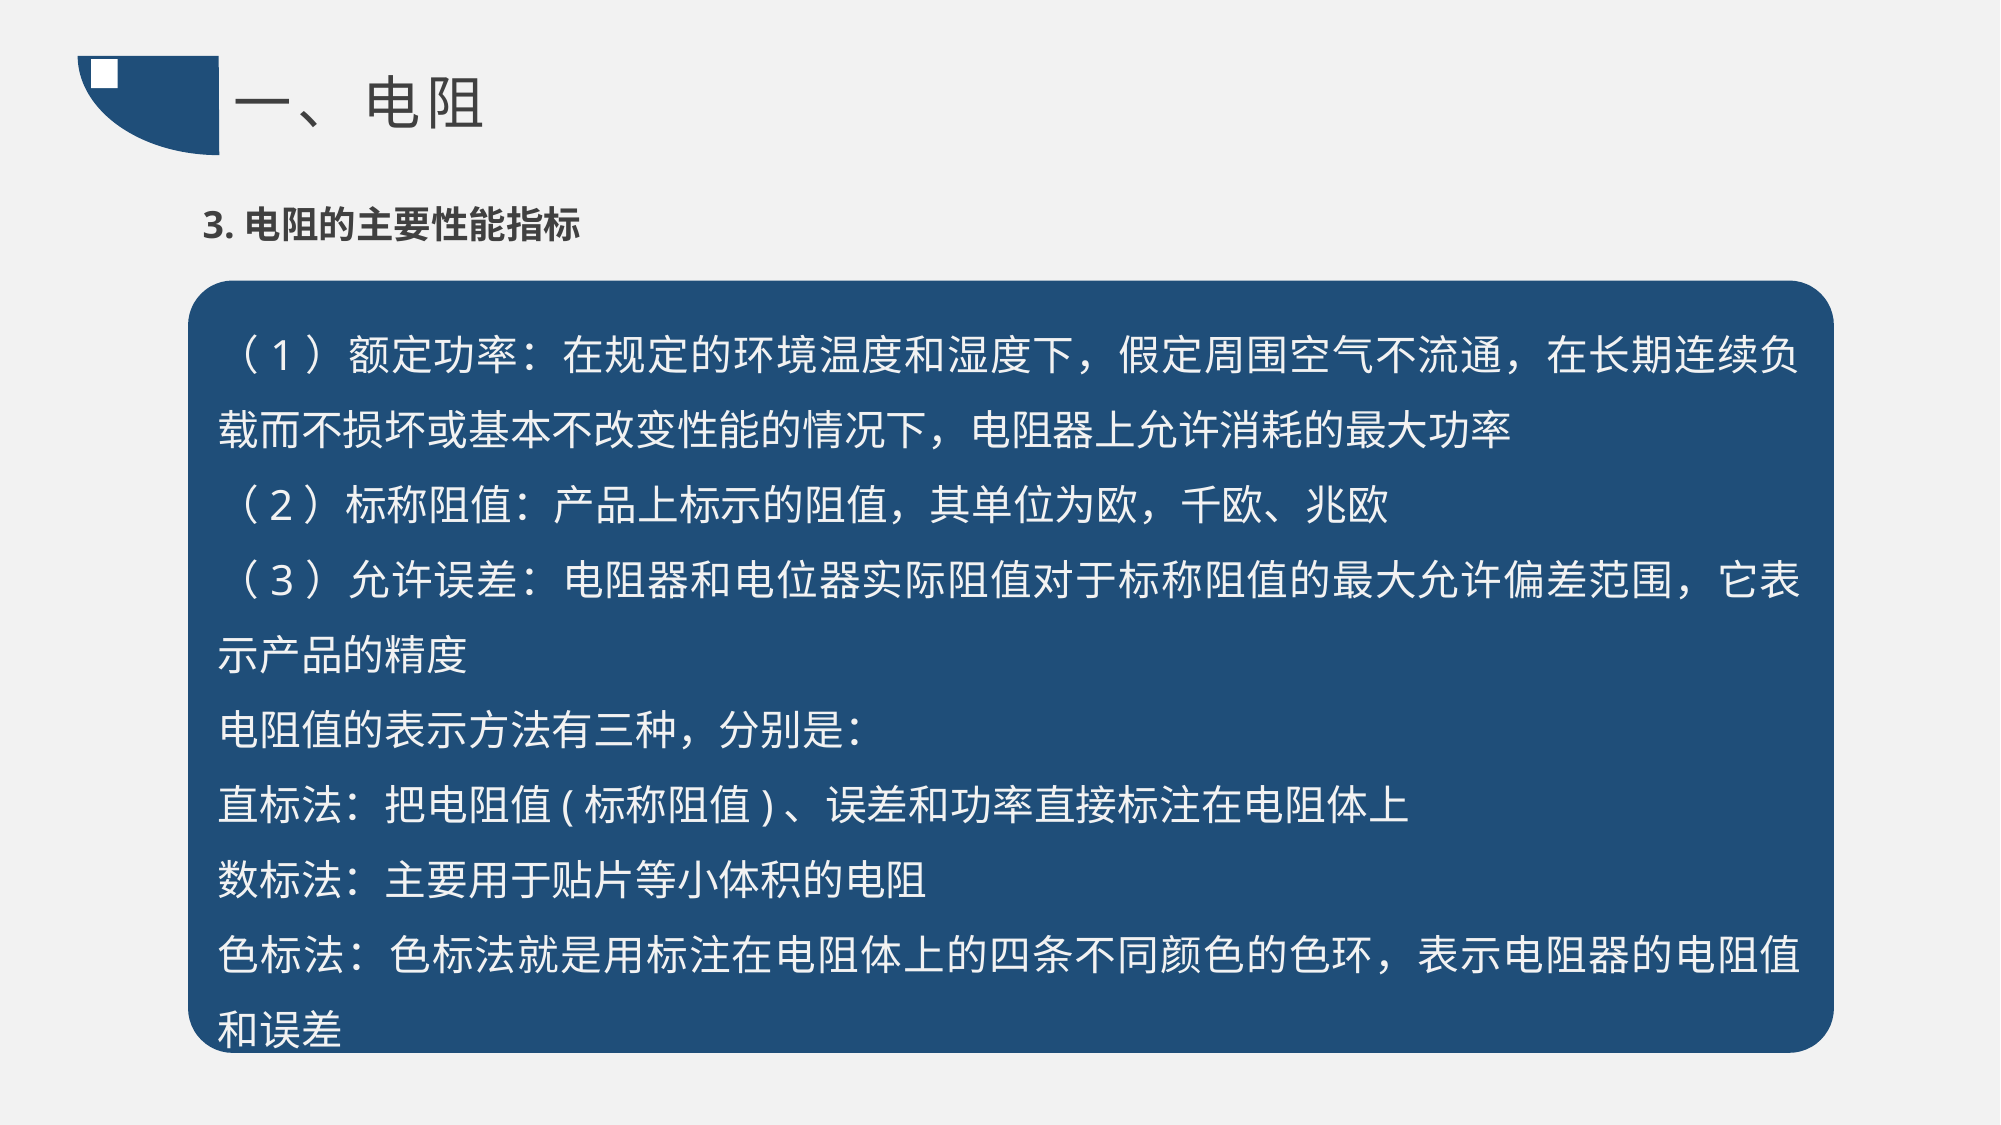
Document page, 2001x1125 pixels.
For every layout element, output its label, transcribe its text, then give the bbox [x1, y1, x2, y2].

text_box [187, 280, 1834, 1069]
text_box 3.电阻的主要性能指标 [187, 171, 1834, 254]
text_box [77, 0, 925, 156]
